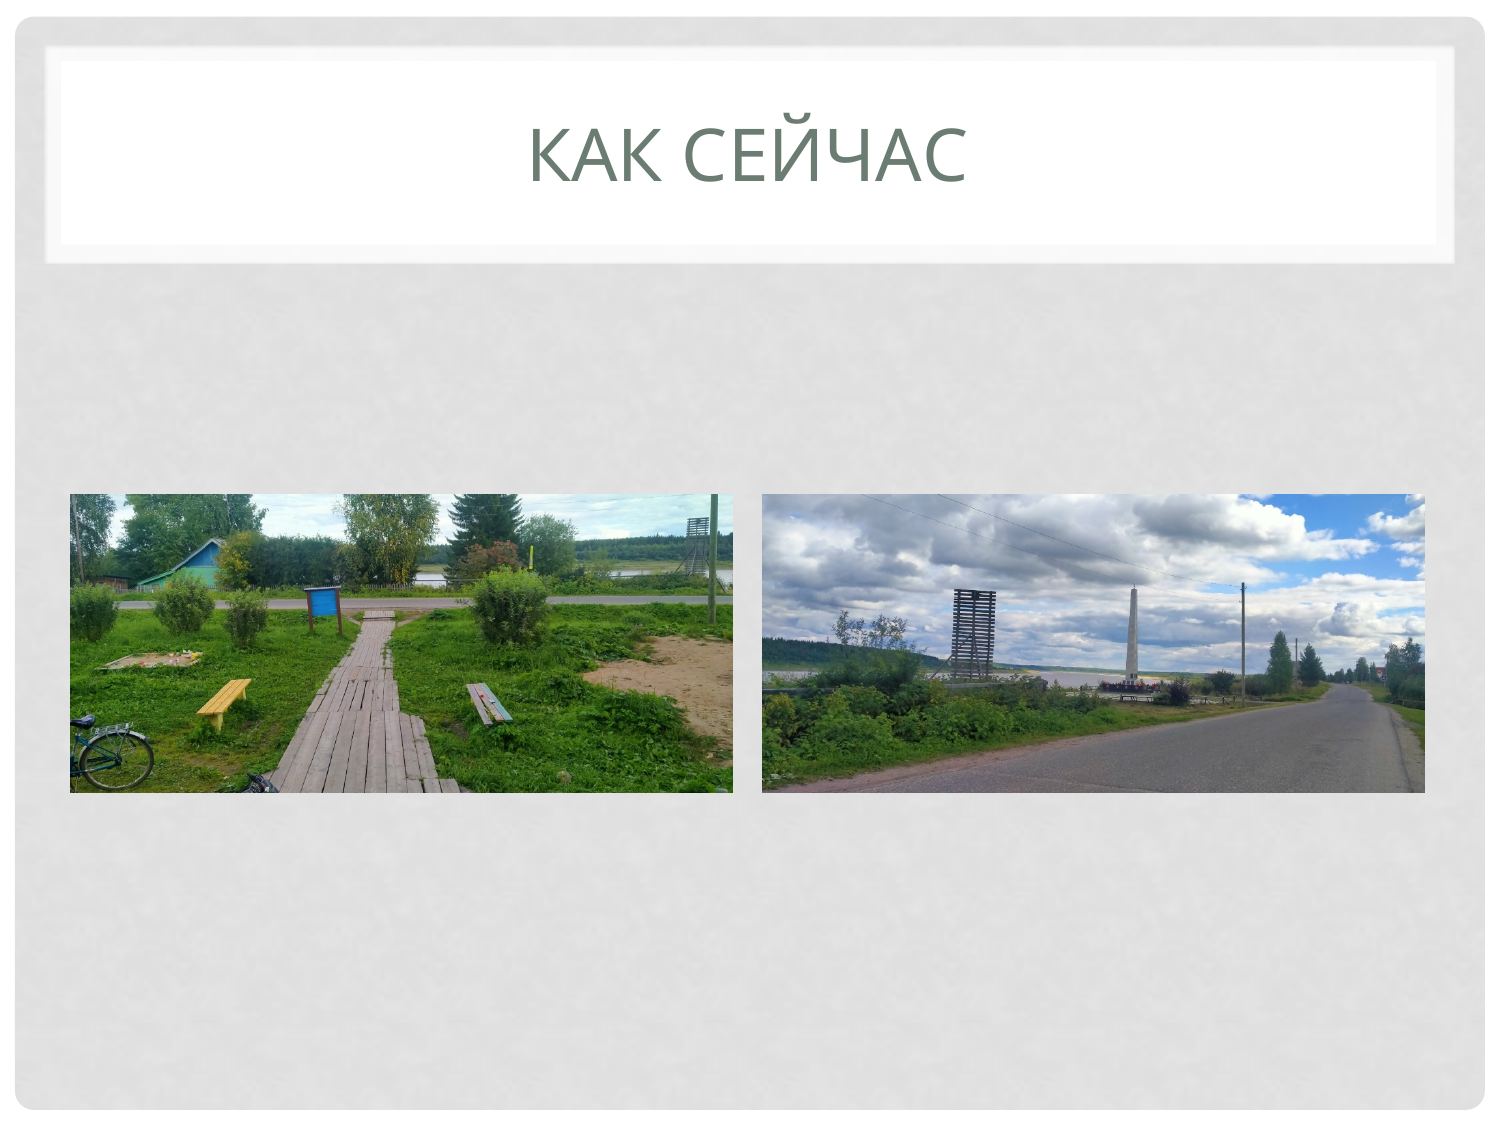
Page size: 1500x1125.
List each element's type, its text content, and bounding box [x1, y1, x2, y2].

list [762, 494, 1426, 793]
title Как сейчас [69, 66, 1425, 238]
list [69, 494, 733, 793]
